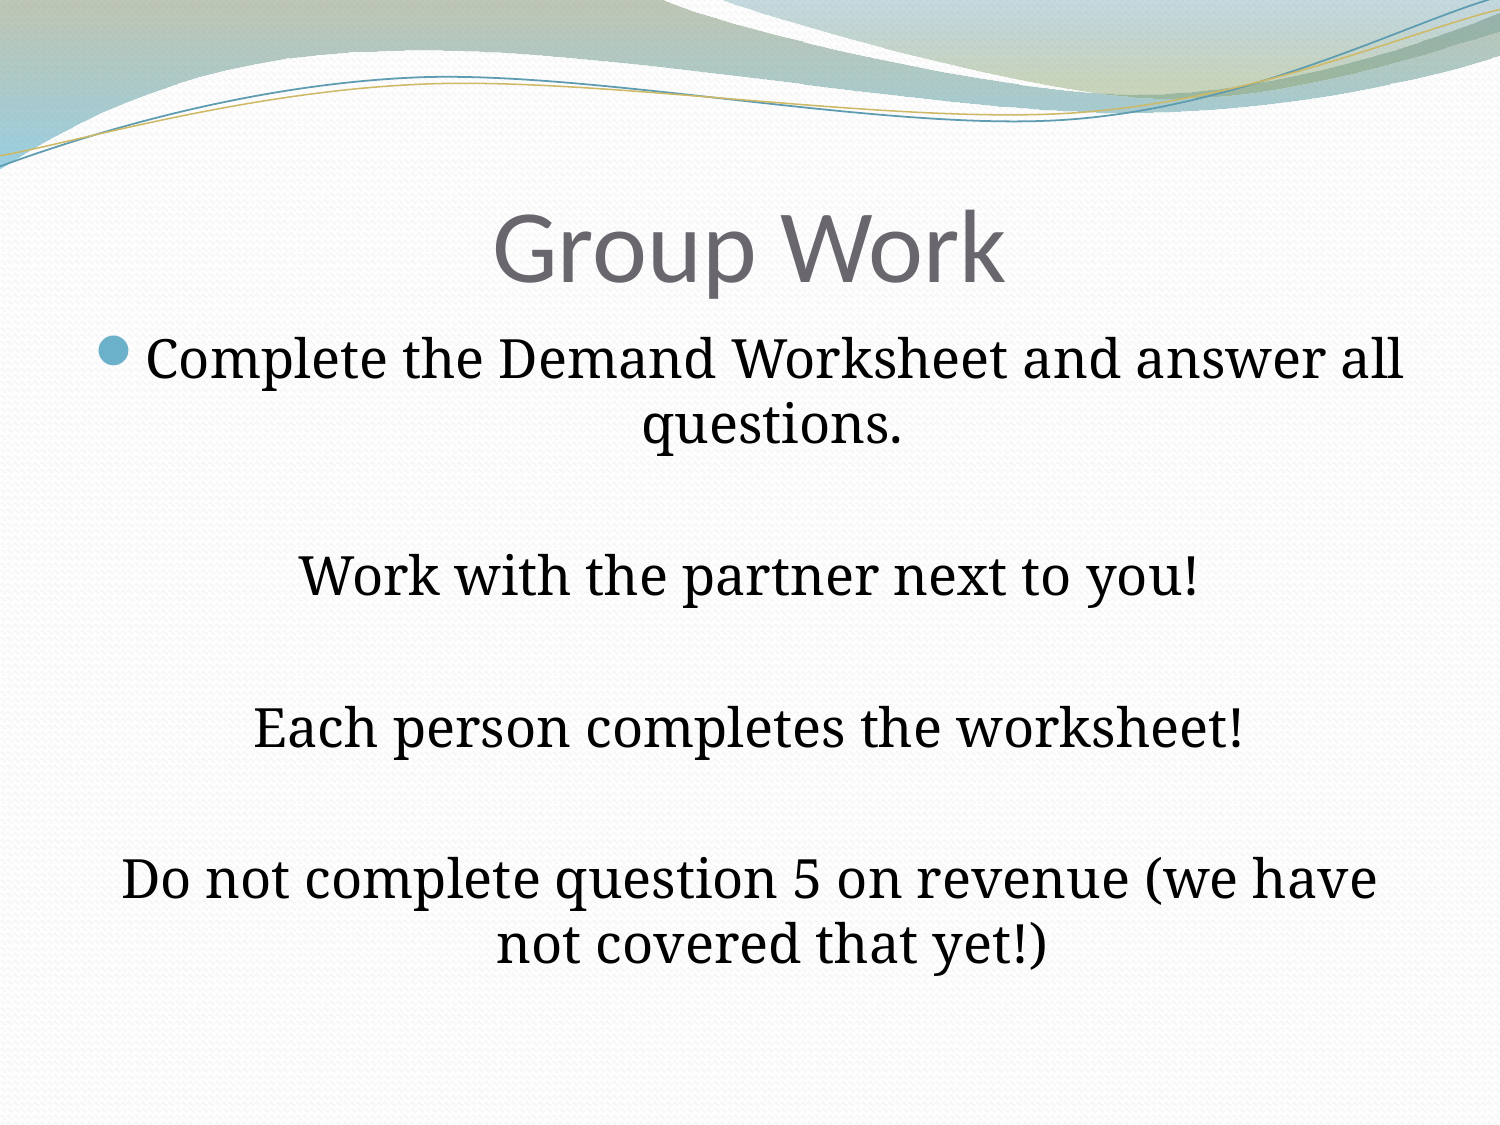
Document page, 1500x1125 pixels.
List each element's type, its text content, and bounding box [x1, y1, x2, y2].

list Complete the Demand Worksheet and answer all questions. Work with the partner next to you! Each person completes the worksheet! Do not complete question 5 on revenue (we have not covered that yet!) [75, 317, 1425, 1038]
title Group Work [75, 115, 1425, 303]
